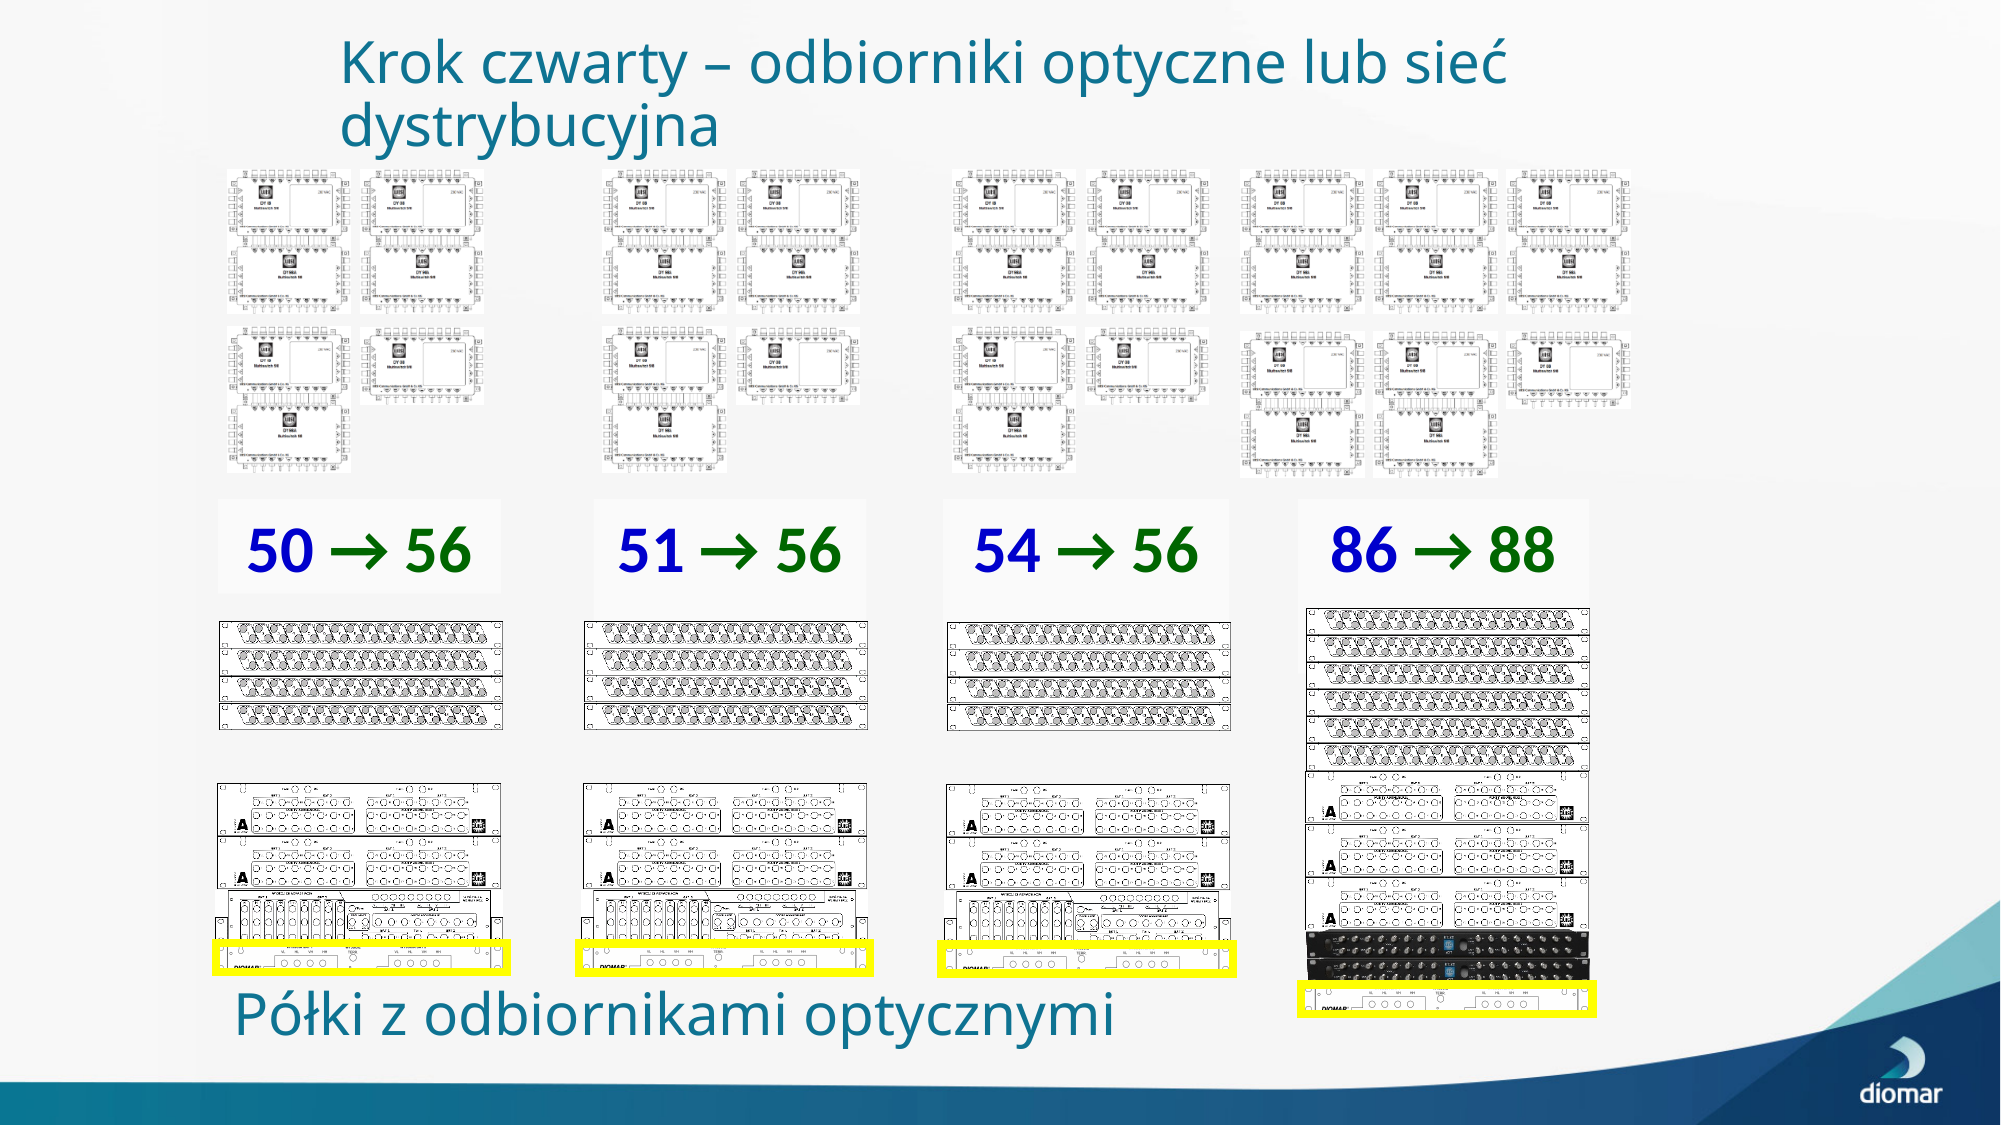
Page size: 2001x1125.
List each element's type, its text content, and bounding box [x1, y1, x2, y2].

text_box [1548, 984, 1593, 1015]
text_box Półki z odbiornikami optycznymi [218, 970, 1548, 1064]
title Krok czwarty – odbiorniki optyczne lub sieć dystrybucyjna [324, 40, 1654, 153]
text_box [503, 942, 508, 970]
picture [0, 0, 2001, 1125]
text_box 51 → 56 [593, 498, 867, 621]
text_box 86 → 88 [1298, 498, 1589, 674]
text_box 54 → 56 [943, 498, 1230, 674]
text_box 50 → 56 [218, 498, 501, 594]
